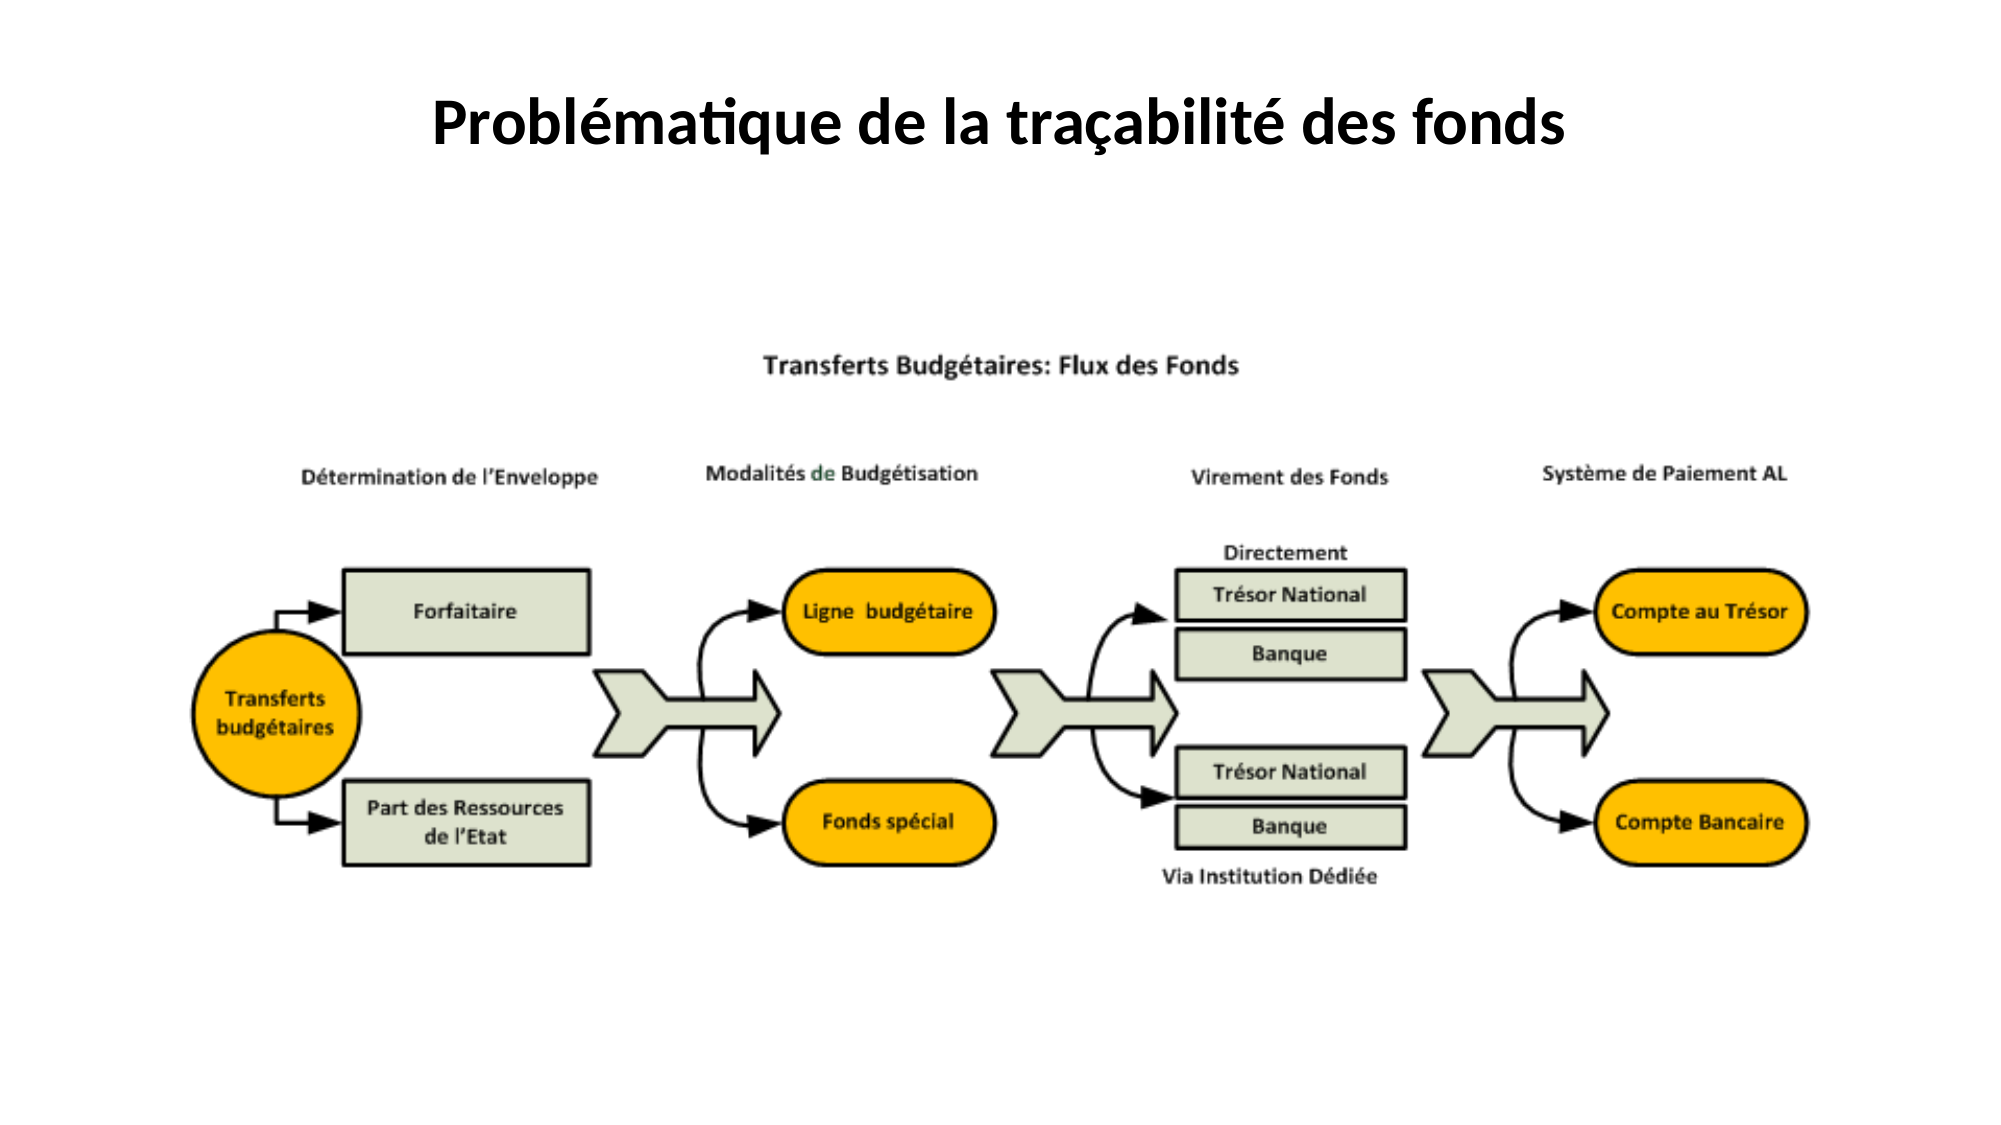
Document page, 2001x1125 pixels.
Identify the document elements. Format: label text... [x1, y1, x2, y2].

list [187, 340, 1813, 895]
title Problématique de la traçabilité des fonds [137, 59, 1863, 186]
